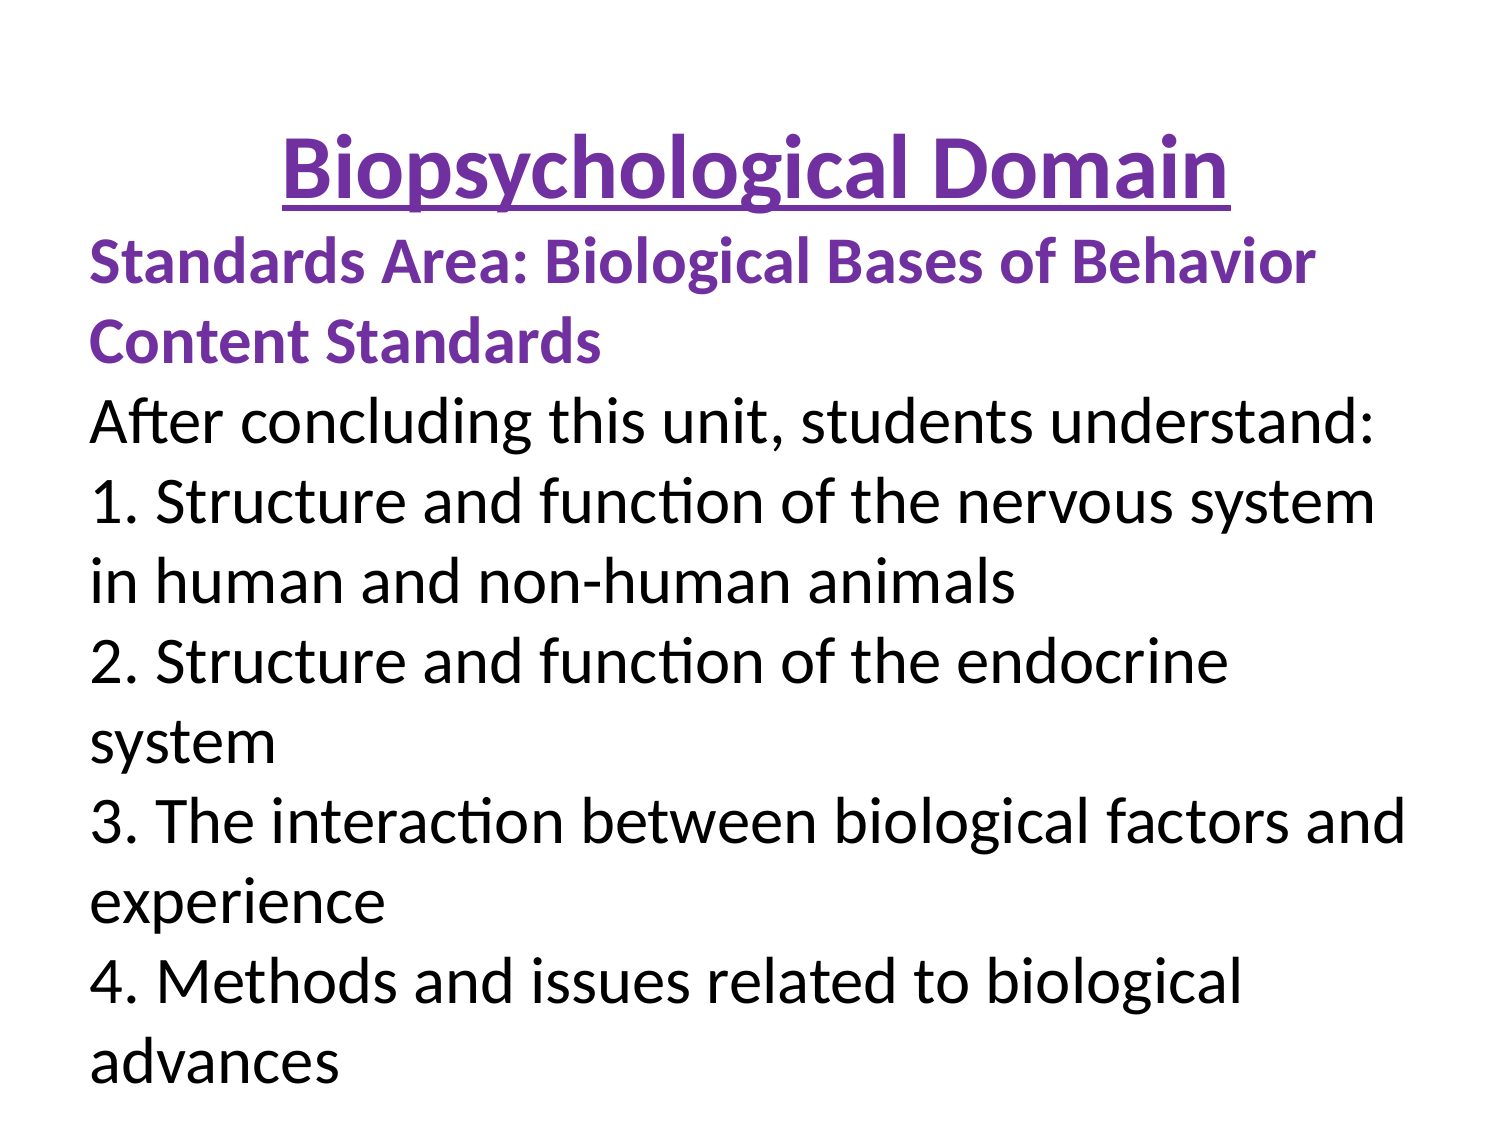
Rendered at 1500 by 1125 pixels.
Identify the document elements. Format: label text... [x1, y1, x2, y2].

text_box Biopsychological Domain Standards Area: Biological Bases of Behavior Content Standards After concluding this unit, students understand: 1. Structure and function of the nervous system in human and non-human animals 2. Structure and function of the endocrine system 3. The interaction between biological factors and experience 4. Methods and issues related to biological advances [74, 99, 1438, 1105]
